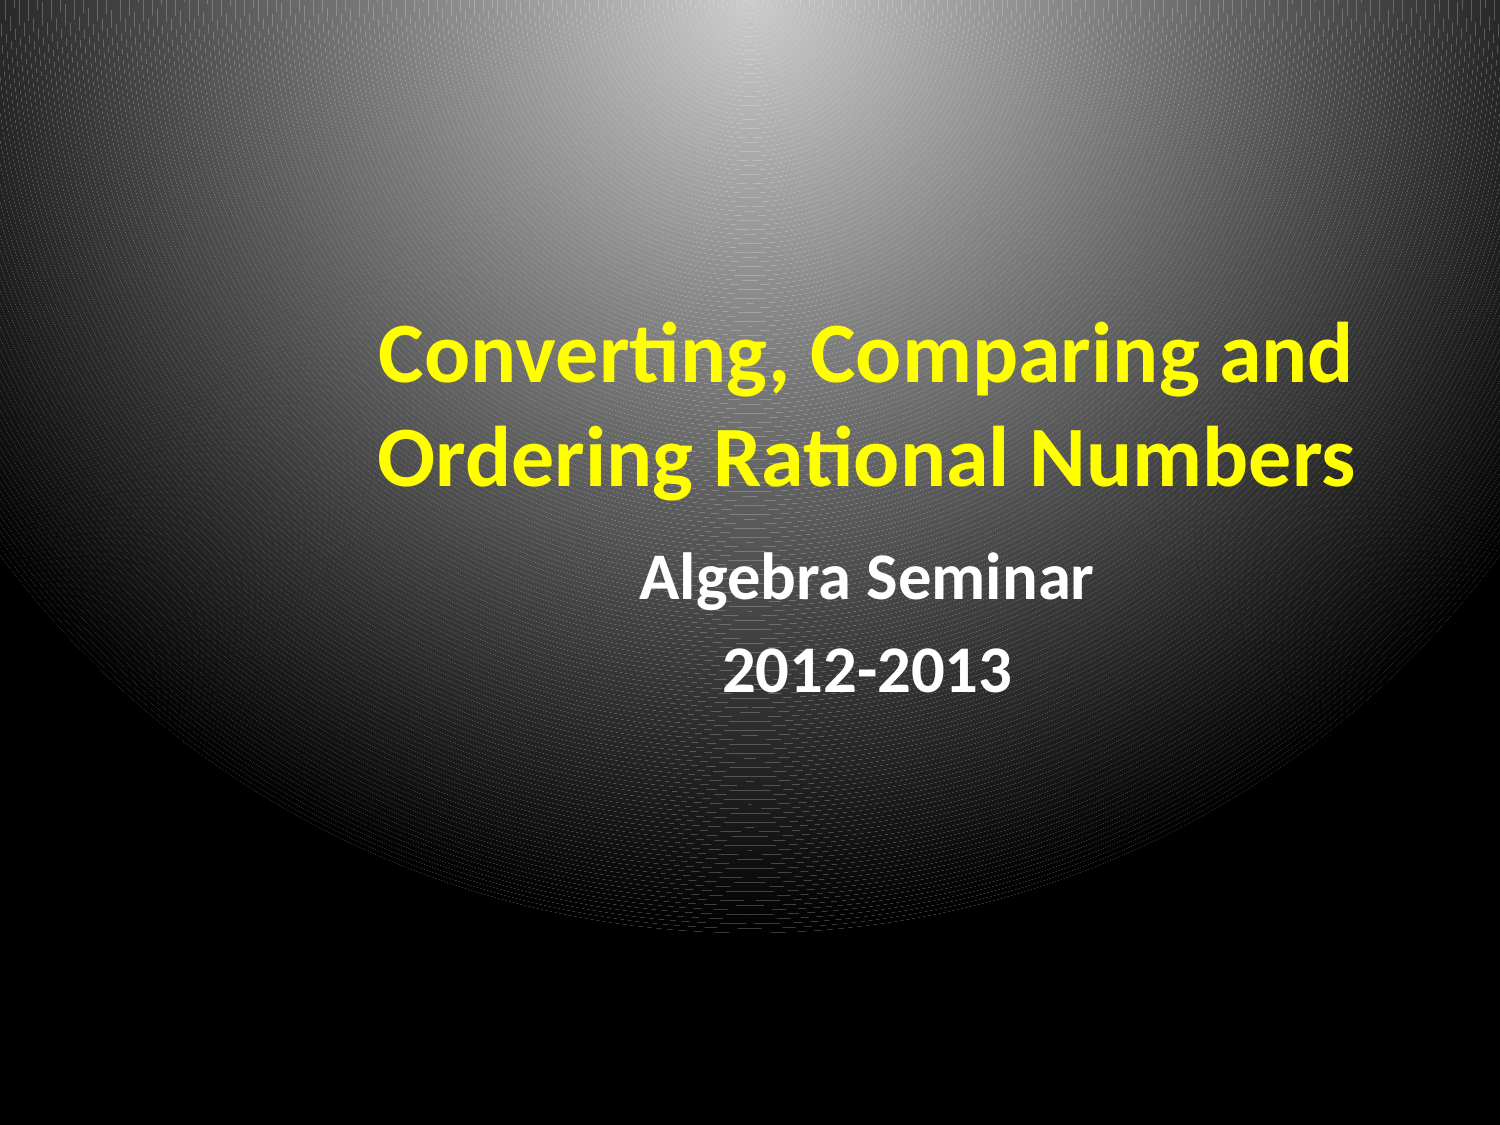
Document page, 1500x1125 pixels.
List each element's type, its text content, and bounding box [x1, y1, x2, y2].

subtitle Algebra Seminar 2012-2013 [347, 525, 1388, 825]
title Converting, Comparing and Ordering Rational Numbers [347, 275, 1388, 525]
